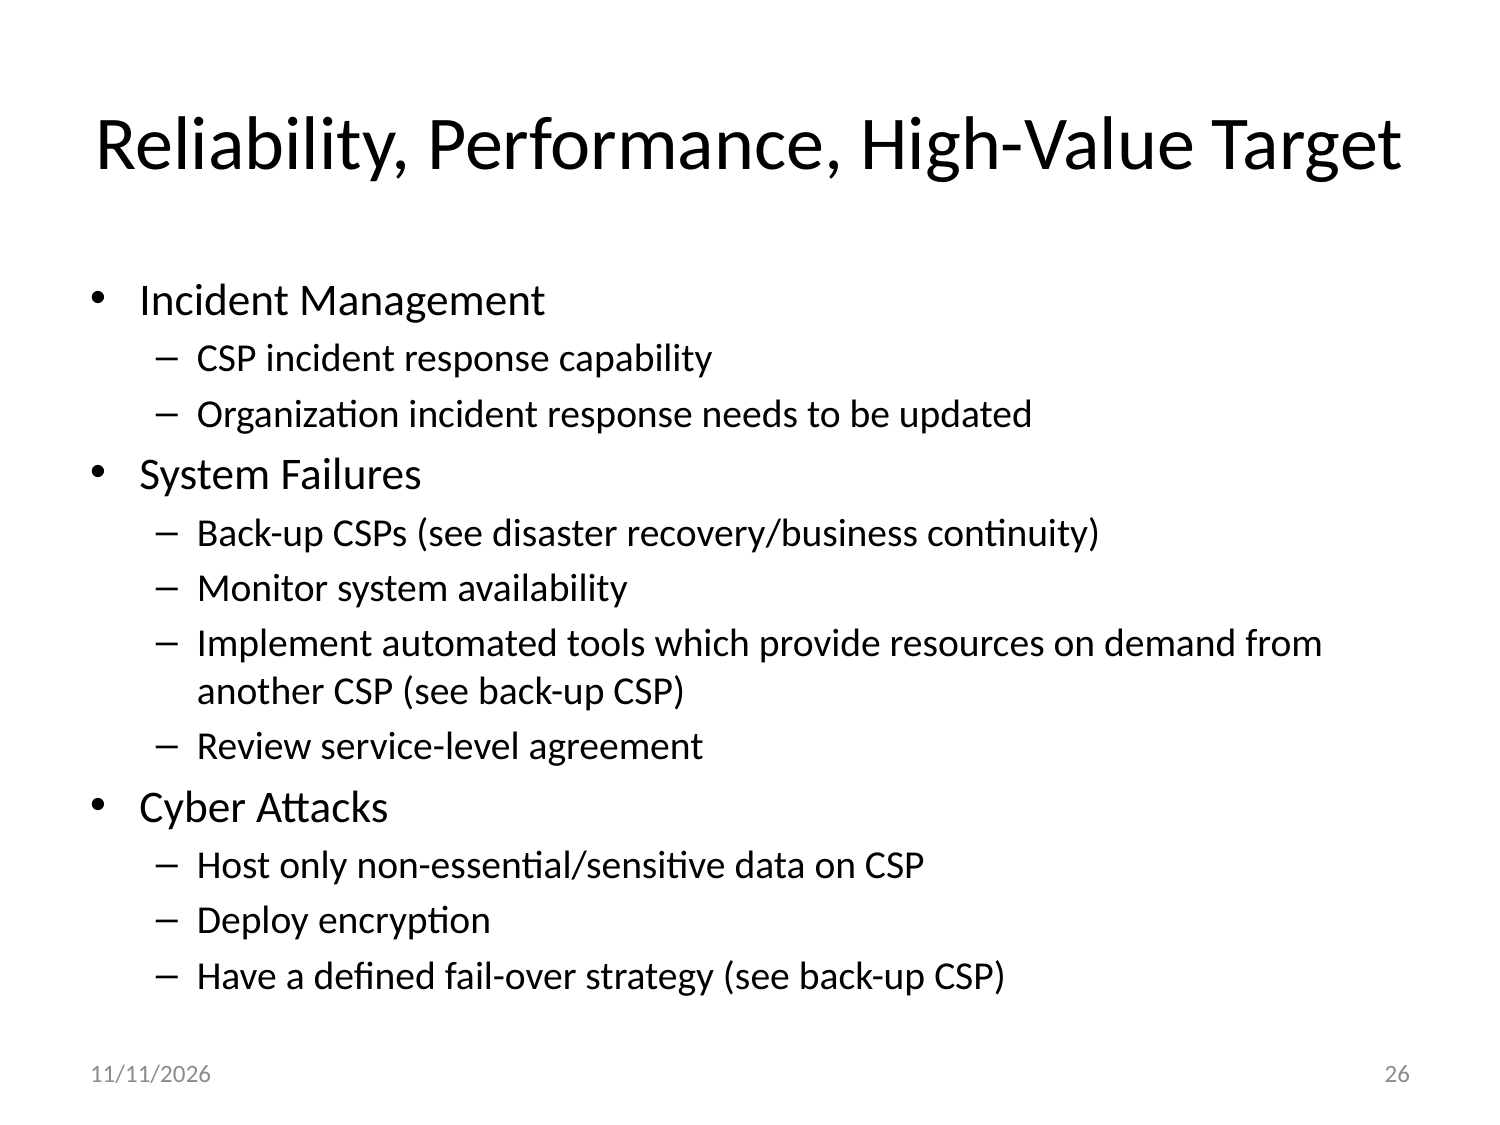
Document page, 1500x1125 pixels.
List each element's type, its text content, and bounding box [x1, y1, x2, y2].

slide_number 26 [1074, 1042, 1425, 1103]
title Reliability, Performance, High-Value Target [75, 45, 1425, 233]
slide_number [75, 1042, 425, 1103]
list Incident Management CSP incident response capability Organization incident response needs to be updated System Failures Back-up CSPs (see disaster recovery/business continuity) Monitor system availability Implement automated tools which provide resources on demand from another CSP (see back-up CSP) Review service-level agreement Cyber Attacks Host only non-essential/sensitive data on CSP Deploy encryption Have a defined fail-over strategy (see back-up CSP) [75, 262, 1425, 1005]
